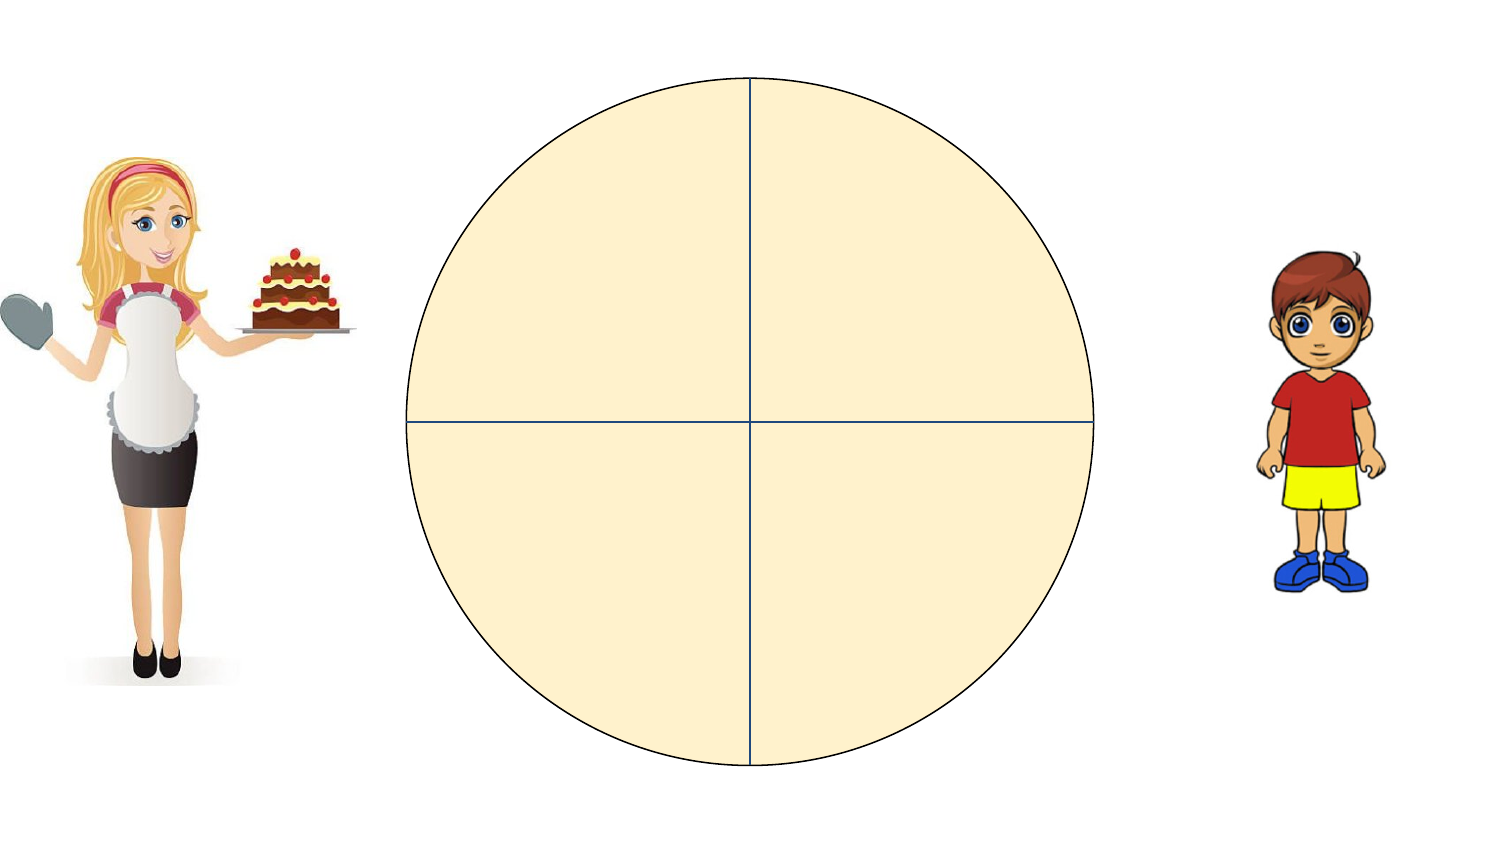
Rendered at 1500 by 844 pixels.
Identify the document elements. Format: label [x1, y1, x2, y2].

text_box [406, 78, 749, 421]
text_box [751, 78, 1094, 421]
picture [1143, 243, 1500, 601]
picture [0, 157, 357, 687]
text_box [754, 423, 1094, 766]
text_box [406, 429, 745, 766]
